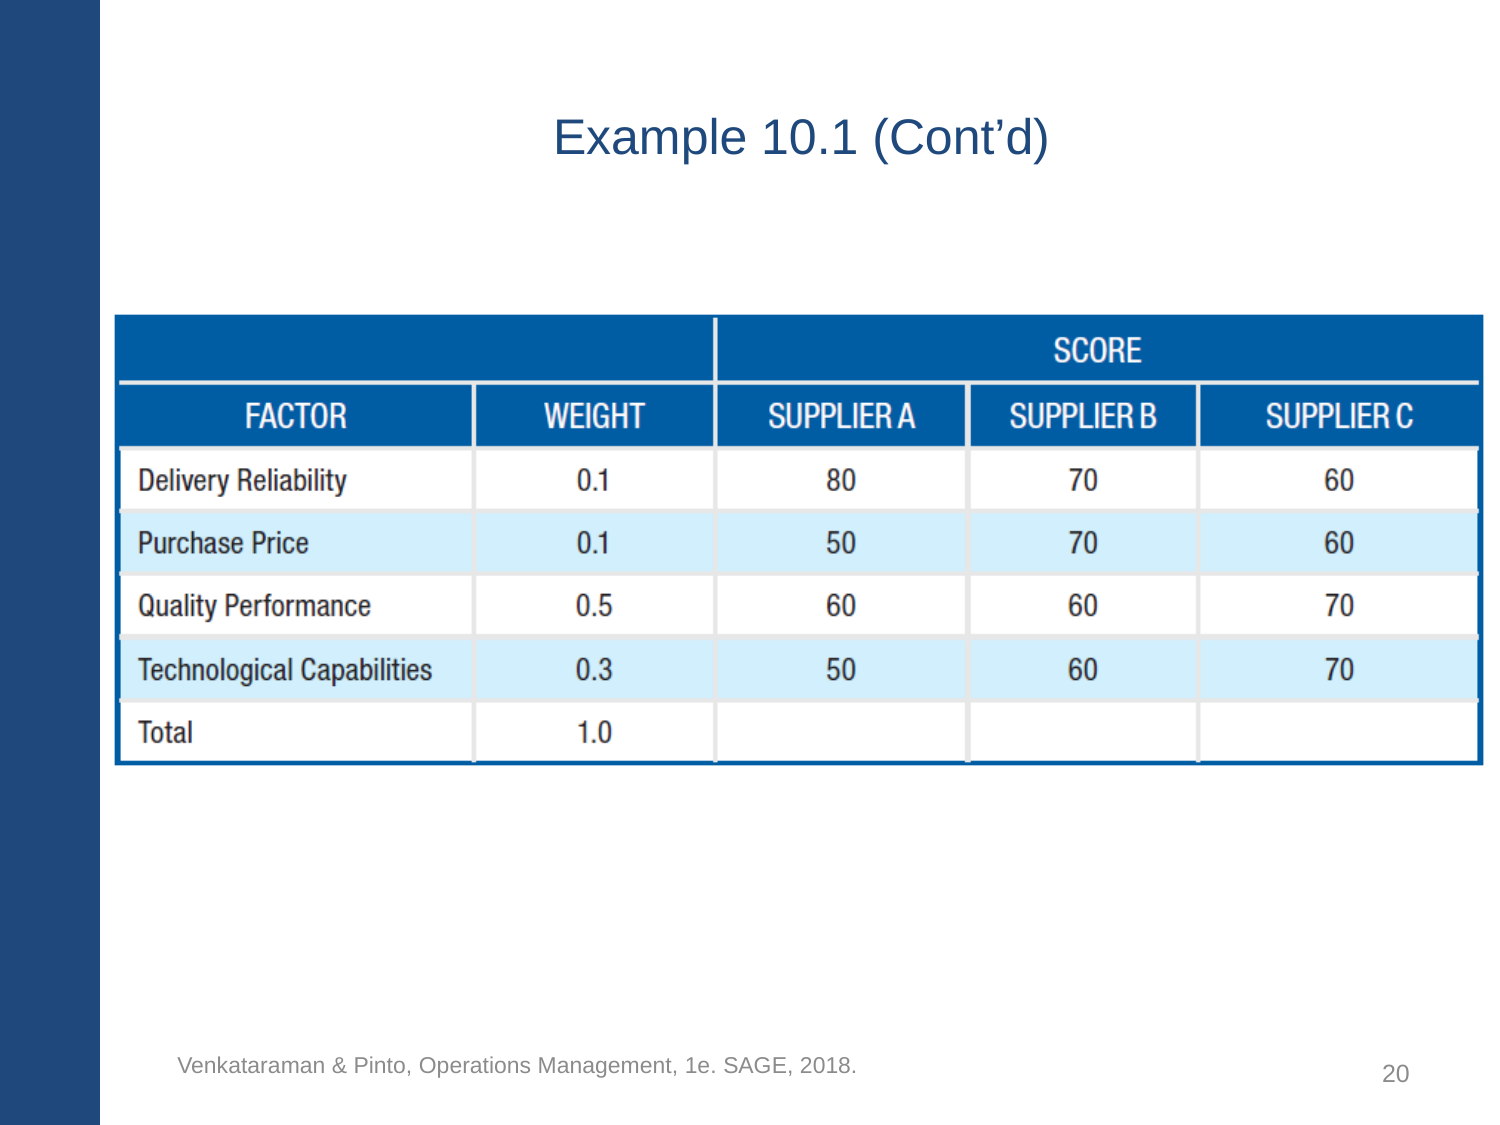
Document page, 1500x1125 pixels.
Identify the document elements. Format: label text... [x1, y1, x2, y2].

picture [112, 312, 1488, 770]
footer Venkataraman & Pinto, Operations Management, 1e. SAGE, 2018. [162, 1042, 1313, 1103]
slide_number 20 [1350, 1042, 1425, 1103]
title Example 10.1 (Cont’d) [162, 37, 1425, 225]
